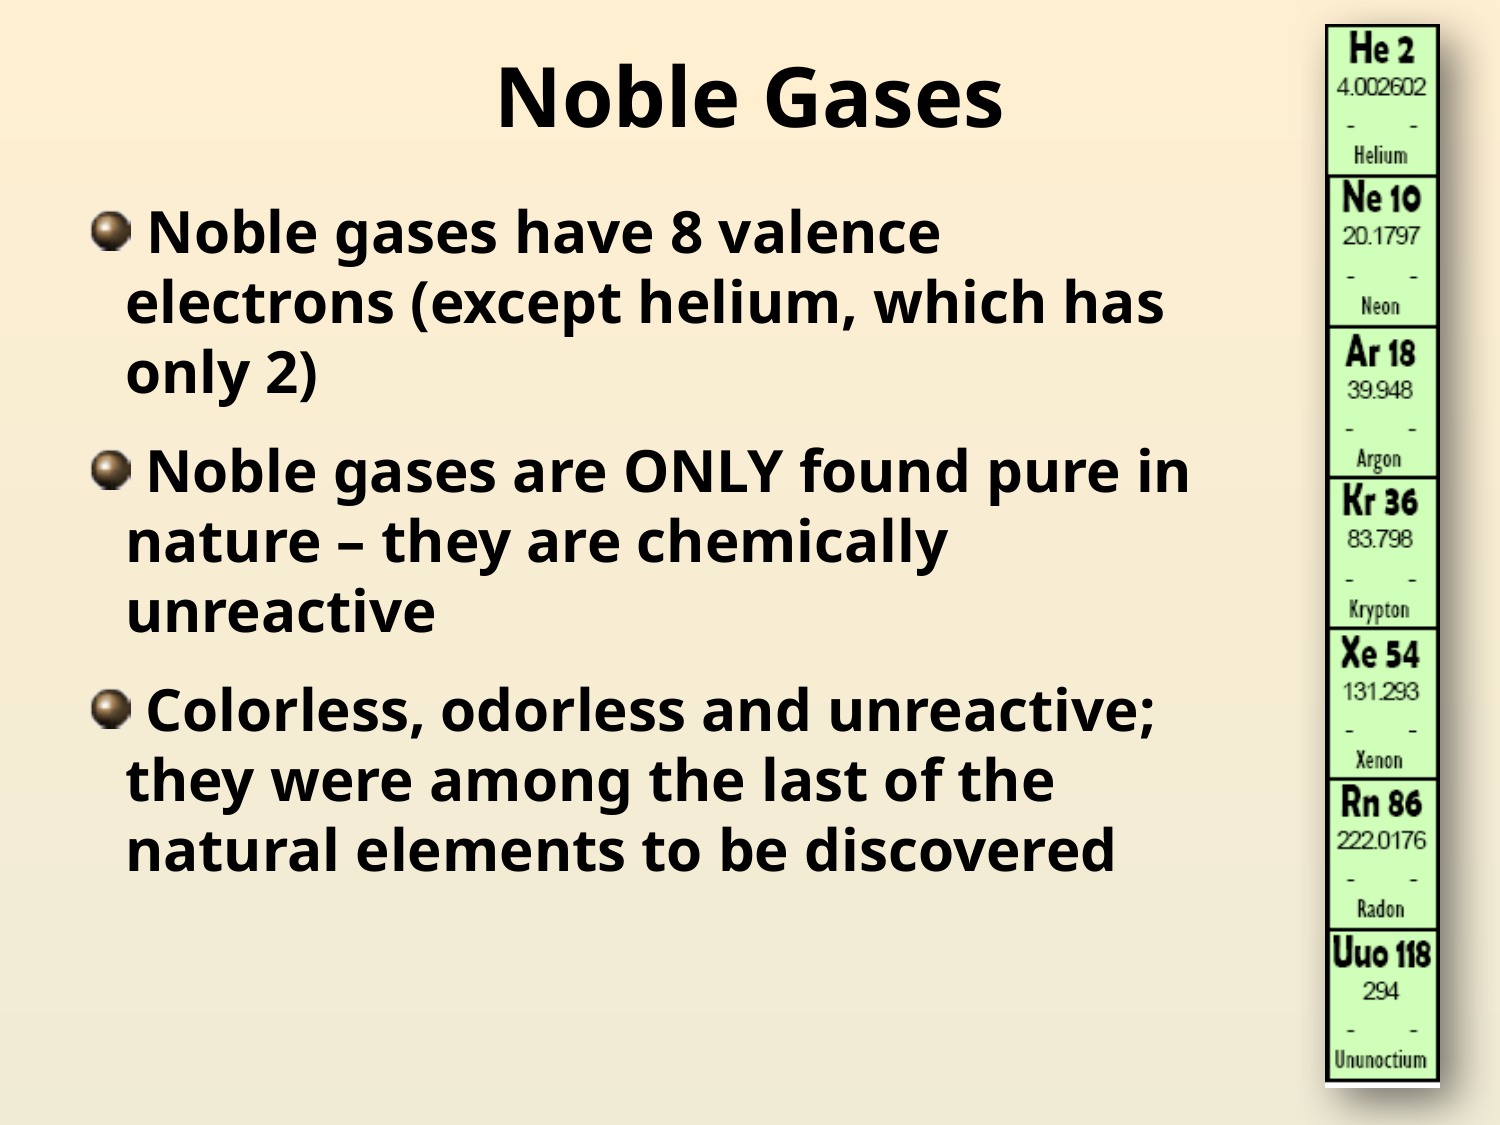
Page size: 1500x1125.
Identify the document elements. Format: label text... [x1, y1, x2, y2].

picture [89, 448, 131, 490]
picture [89, 209, 131, 251]
title Noble Gases [112, 0, 1388, 188]
picture [89, 687, 131, 729]
picture [1324, 24, 1440, 1088]
text_box Noble gases have 8 valence electrons (except helium, which has only 2) Noble gases are ONLY found pure in nature – they are chemically unreactive Colorless, odorless and unreactive; they were among the last of the natural elements to be discovered [75, 187, 1225, 891]
